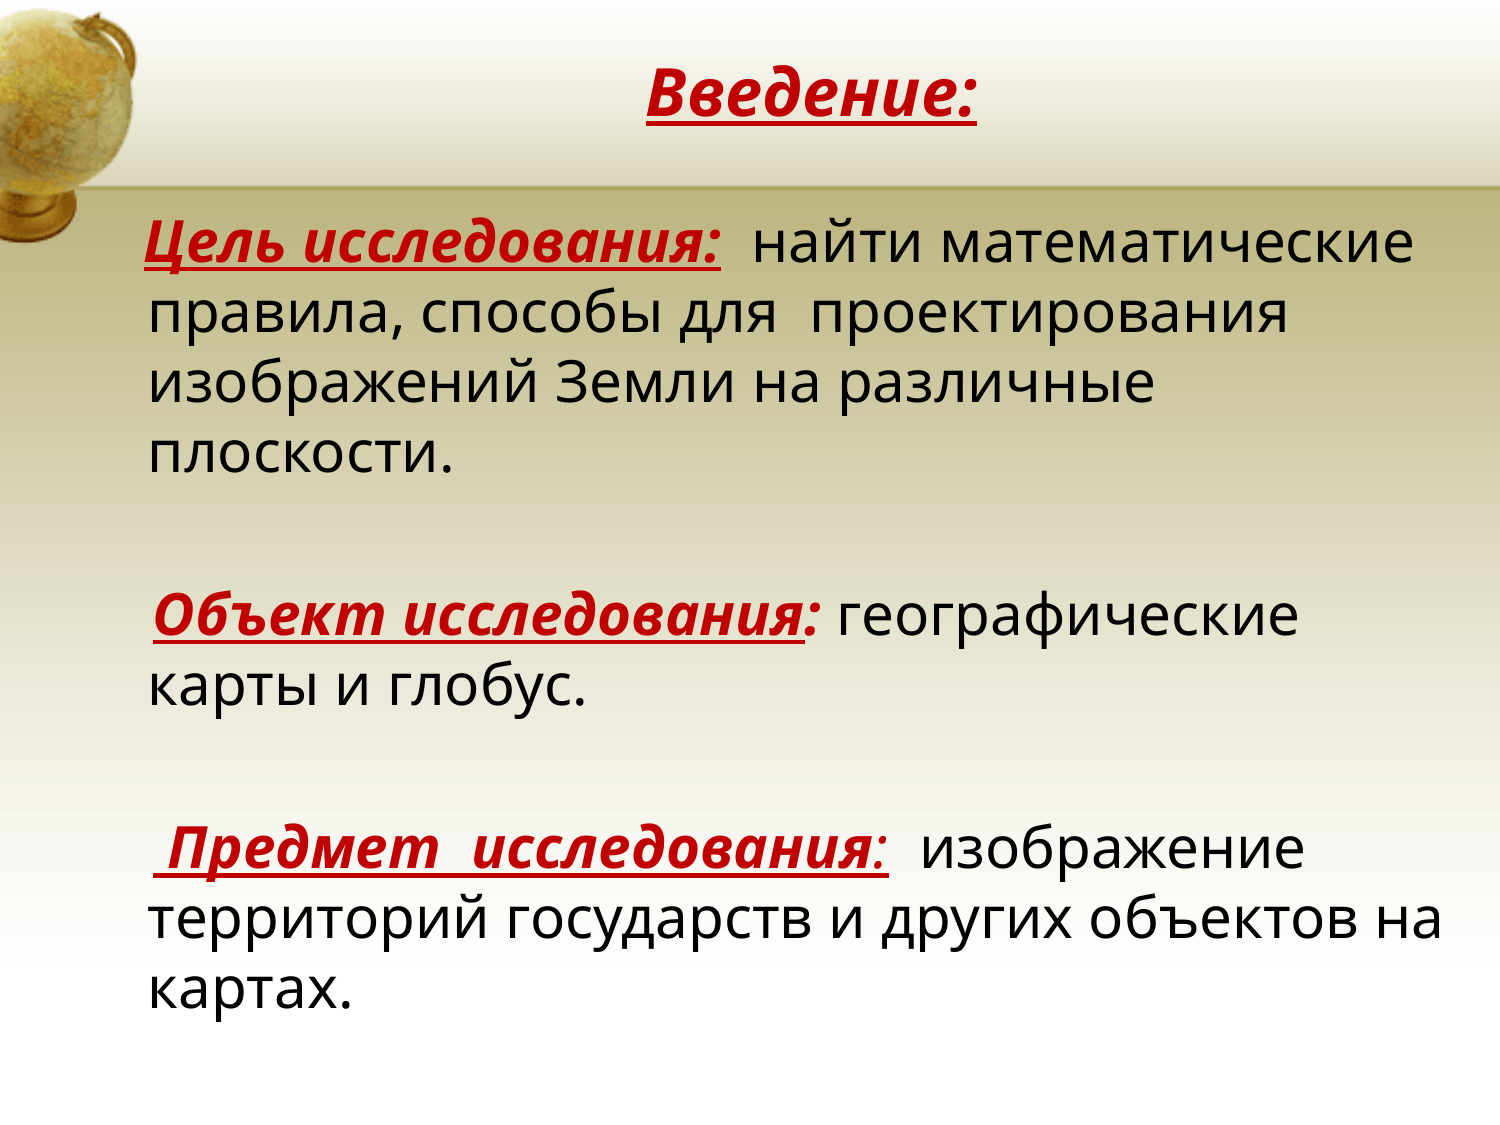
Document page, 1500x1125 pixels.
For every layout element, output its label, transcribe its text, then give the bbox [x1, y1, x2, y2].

picture [0, 0, 1500, 1125]
list Цель исследования: найти математические правила, способы для проектирования изображений Земли на различные плоскости. Объект исследования: географические карты и глобус. Предмет исследования: изображение территорий государств и других объектов на картах. [76, 196, 1471, 1071]
title Введение: [170, 0, 1436, 138]
